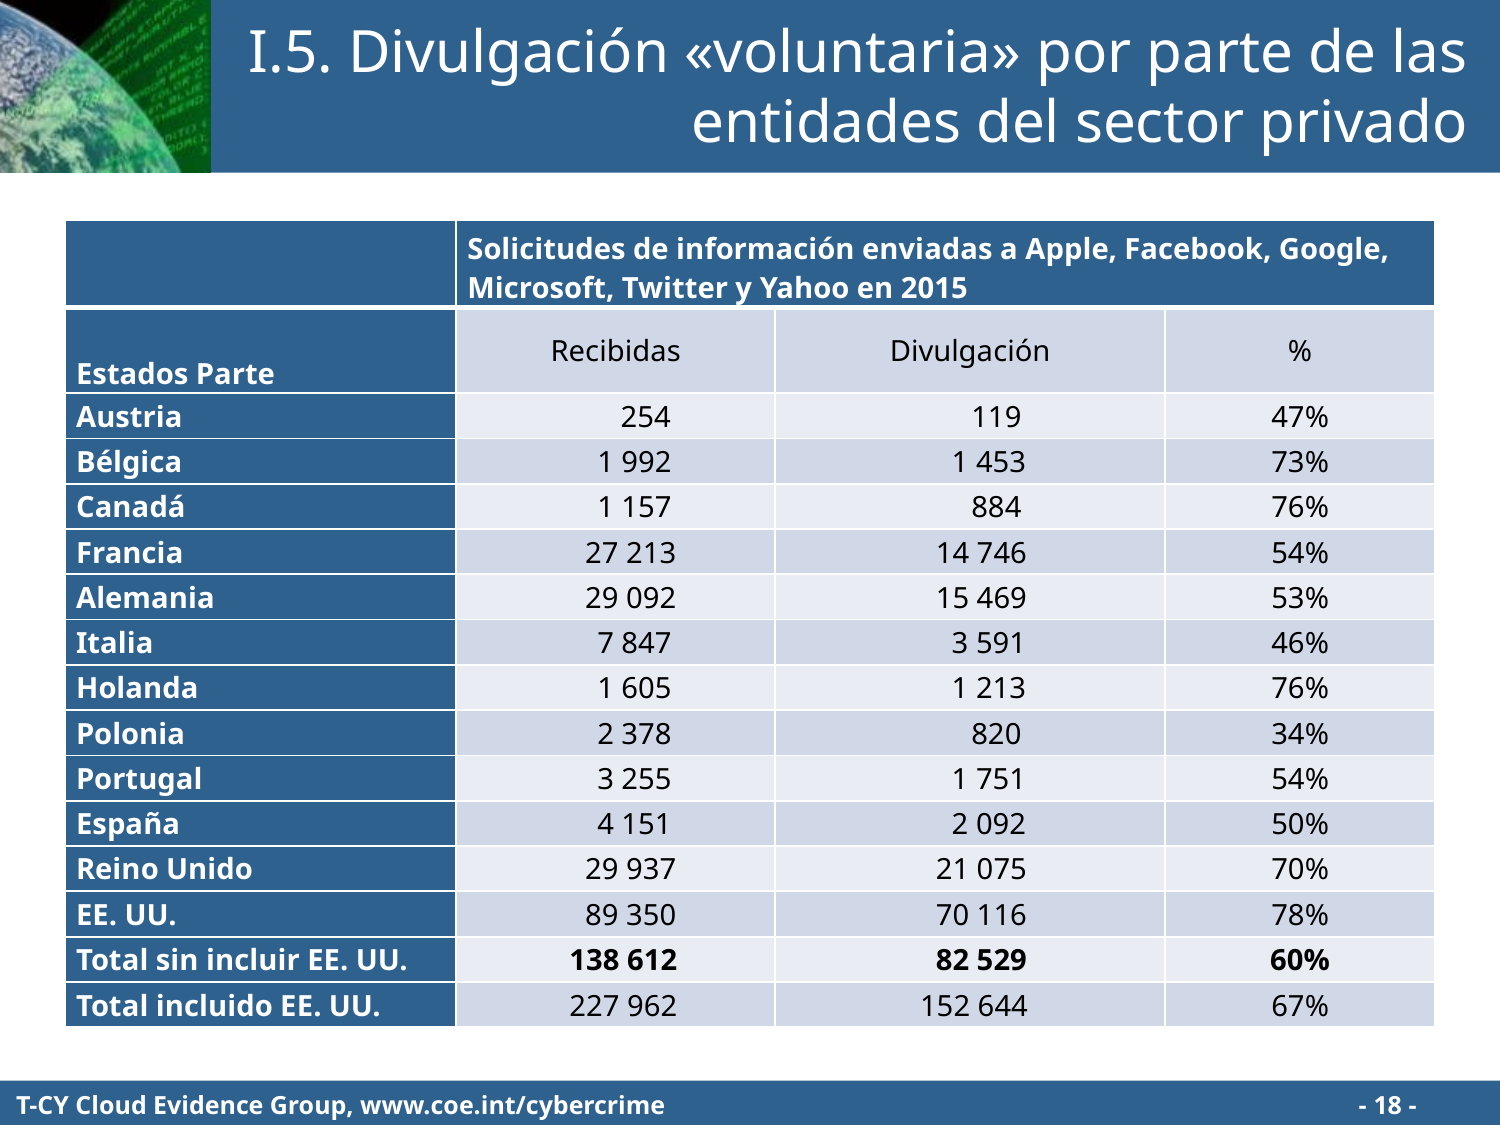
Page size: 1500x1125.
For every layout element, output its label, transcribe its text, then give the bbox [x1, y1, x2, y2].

table_cell 21 075 [776, 847, 1164, 890]
table_cell Recibidas [457, 310, 774, 392]
table_cell Total incluido EE. UU. [66, 983, 455, 1026]
table_cell 27 213 [457, 530, 774, 573]
table_cell 82 529 [776, 938, 1164, 981]
table_cell 884 [776, 485, 1164, 528]
table_cell 67% [1166, 983, 1434, 1026]
table_cell 2 378 [457, 711, 774, 755]
table_cell 1 453 [776, 439, 1164, 483]
table_cell Canadá [66, 485, 455, 528]
table_cell 76% [1166, 666, 1434, 709]
table_cell 54% [1166, 530, 1434, 573]
text_box I.5. Divulgación «voluntaria» por parte de las entidades del sector privado [230, 7, 1483, 162]
table_cell 54% [1166, 756, 1434, 800]
table_cell 15 469 [776, 575, 1164, 619]
text_box [214, 0, 1500, 175]
table_cell 89 350 [457, 892, 774, 936]
table_cell 2 092 [776, 802, 1164, 845]
table_header [66, 221, 455, 305]
table_cell 60% [1166, 938, 1434, 981]
table_cell 14 746 [776, 530, 1164, 573]
table_cell 50% [1166, 802, 1434, 845]
table_cell 1 157 [457, 485, 774, 528]
table_cell EE. UU. [66, 892, 455, 936]
table_cell Holanda [66, 666, 455, 709]
table_cell 29 937 [457, 847, 774, 890]
table_cell 1 213 [776, 666, 1164, 709]
picture [0, 0, 212, 173]
table_cell 119 [776, 394, 1164, 438]
table_cell 70% [1166, 847, 1434, 890]
table_cell Reino Unido [66, 847, 455, 890]
table_cell Alemania [66, 575, 455, 619]
table_cell 4 151 [457, 802, 774, 845]
table_cell 34% [1166, 711, 1434, 755]
table_cell 254 [457, 394, 774, 438]
table_cell 78% [1166, 892, 1434, 936]
table_cell Total sin incluir EE. UU. [66, 938, 455, 981]
table_cell 53% [1166, 575, 1434, 619]
table_cell 73% [1166, 439, 1434, 483]
table_cell 1 992 [457, 439, 774, 483]
table_cell Francia [66, 530, 455, 573]
table_cell 3 591 [776, 620, 1164, 664]
table_cell 1 605 [457, 666, 774, 709]
text_box T-CY Cloud Evidence Group, www.coe.int/cybercrime - 18 - [1, 1082, 1500, 1125]
table_cell 227 962 [457, 983, 774, 1026]
table_cell % [1166, 310, 1434, 392]
table_cell 76% [1166, 485, 1434, 528]
table_cell Portugal [66, 756, 455, 800]
table_cell 47% [1166, 394, 1434, 438]
table_cell 29 092 [457, 575, 774, 619]
table_cell Austria [66, 394, 455, 438]
table_cell 7 847 [457, 620, 774, 664]
table_cell 70 116 [776, 892, 1164, 936]
table_cell 1 751 [776, 756, 1164, 800]
table_cell 820 [776, 711, 1164, 755]
table_cell 46% [1166, 620, 1434, 664]
text_box [0, 1079, 1500, 1125]
table_cell España [66, 802, 455, 845]
table_cell Italia [66, 620, 455, 664]
table_cell 138 612 [457, 938, 774, 981]
table_cell Bélgica [66, 439, 455, 483]
table_header Solicitudes de información enviadas a Apple, Facebook, Google, Microsoft, Twitter y Yahoo en 2015 [457, 221, 1434, 305]
table_cell 3 255 [457, 756, 774, 800]
table_cell 152 644 [776, 983, 1164, 1026]
table_cell Estados Parte [66, 310, 455, 392]
table_cell Polonia [66, 711, 455, 755]
table_cell Divulgación [776, 310, 1164, 392]
